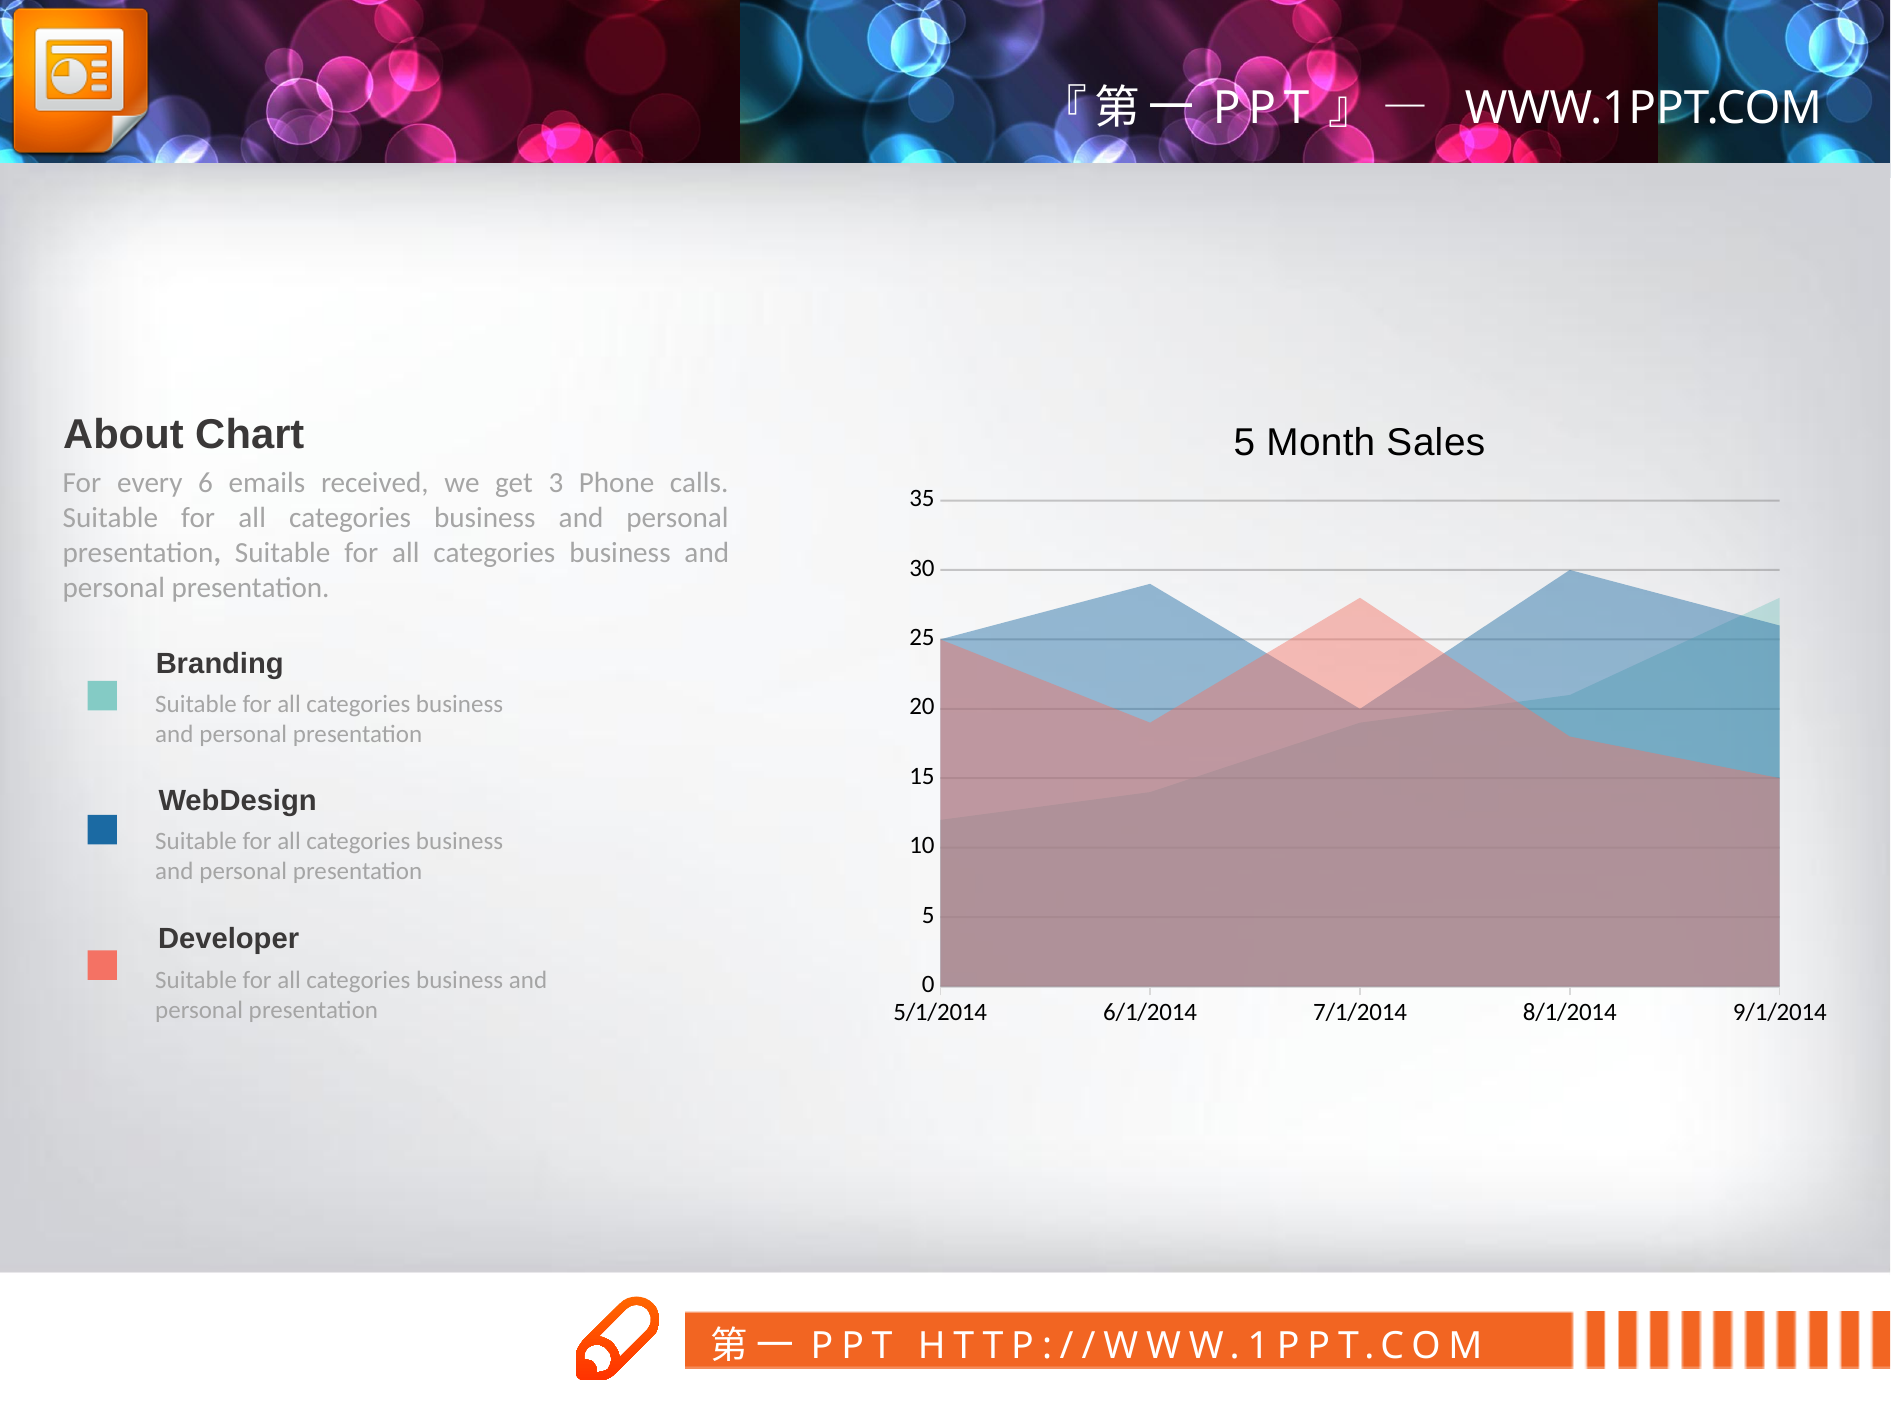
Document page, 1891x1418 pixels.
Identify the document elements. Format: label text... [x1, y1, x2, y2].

text_box For every 6 emails received, we get 3 Phone calls. Suitable for all categories business and personal presentation, Suitable for all categories business and personal presentation. [48, 456, 744, 611]
text_box [87, 814, 117, 845]
chart [873, 386, 1847, 1040]
picture [685, 1311, 1891, 1369]
text_box WebDesign [143, 773, 332, 817]
text_box Developer [143, 912, 315, 955]
text_box Suitable for all categories business and personal presentation [140, 817, 535, 892]
text_box Branding [141, 636, 299, 679]
text_box [87, 680, 117, 711]
text_box About Chart [48, 399, 320, 465]
picture [0, 0, 1891, 1275]
text_box Suitable for all categories business and personal presentation [140, 679, 562, 755]
text_box Suitable for all categories business and personal presentation [140, 955, 576, 1031]
text_box [87, 950, 117, 980]
